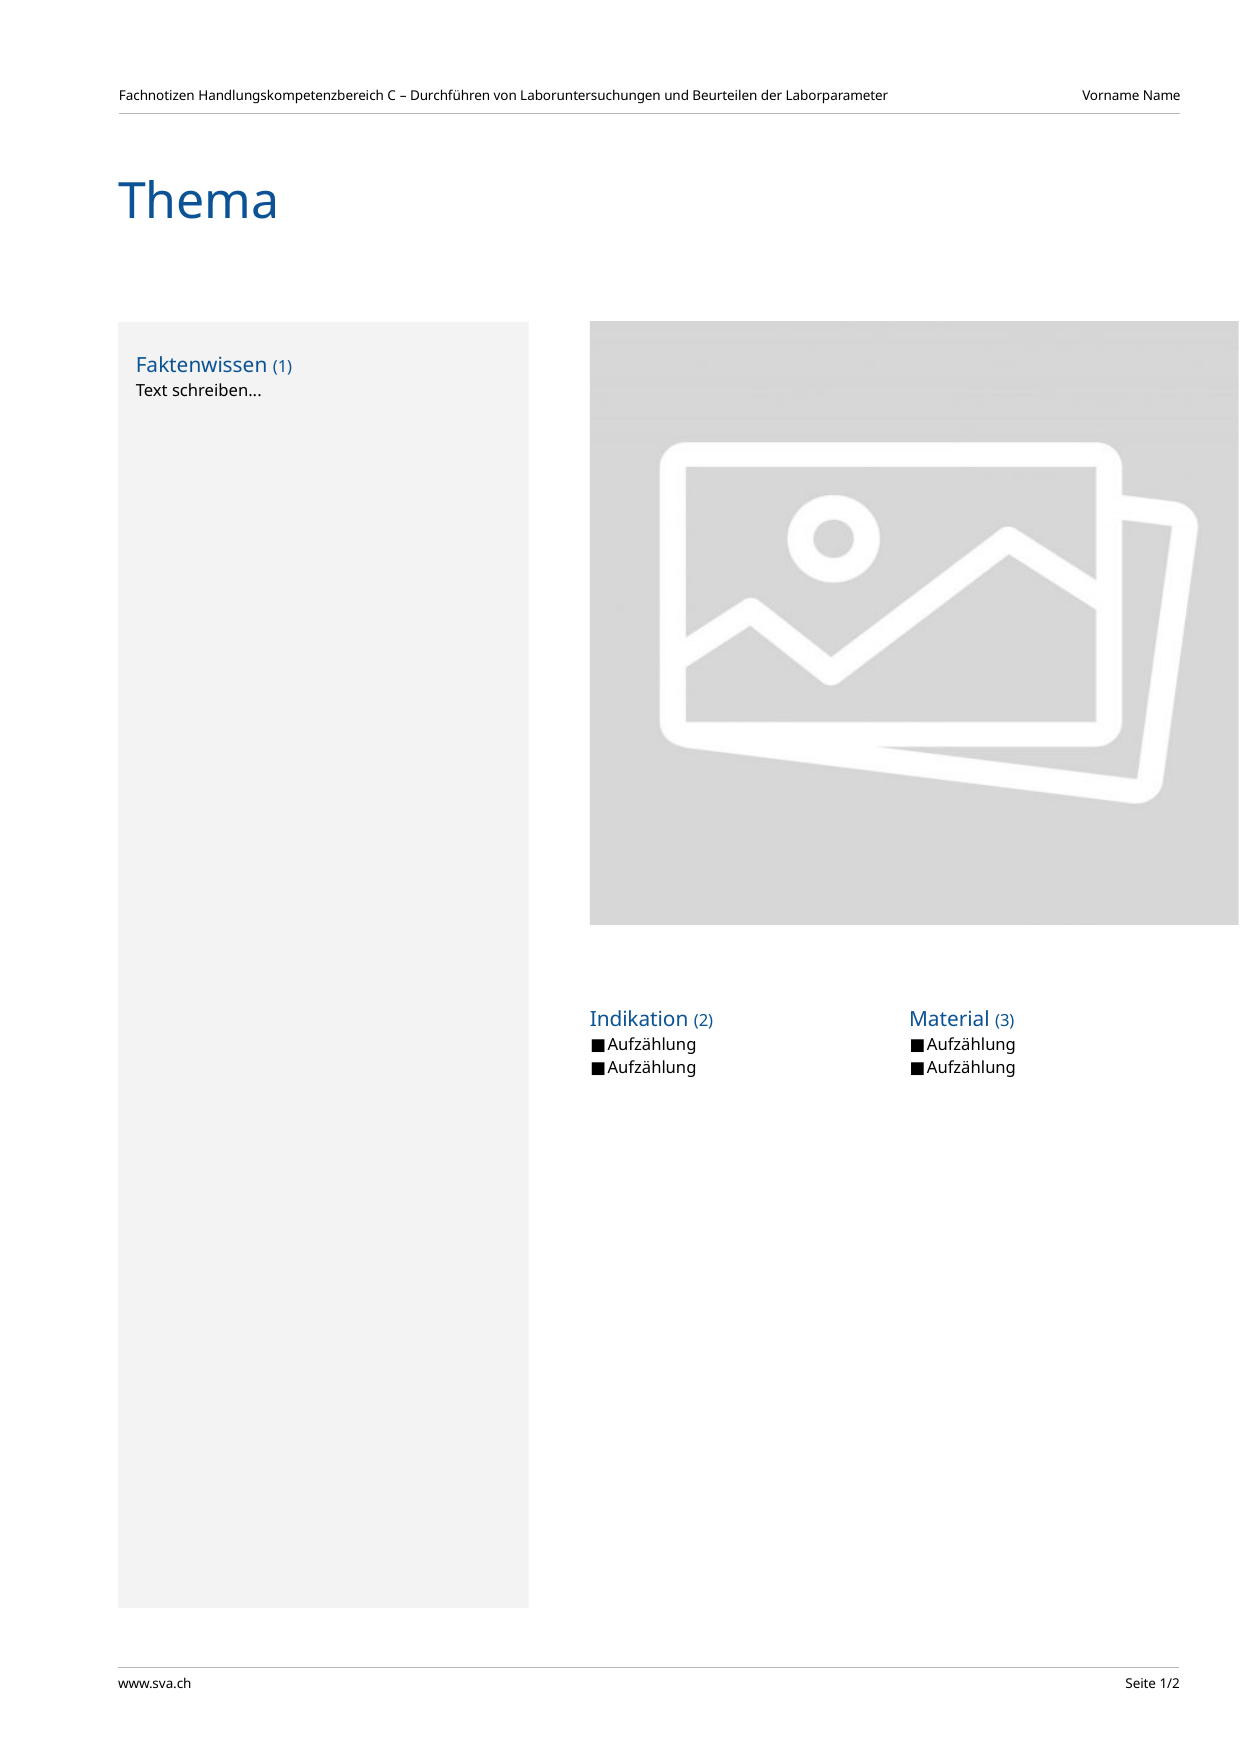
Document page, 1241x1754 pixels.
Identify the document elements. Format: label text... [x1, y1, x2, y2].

text_box Thema [118, 168, 1181, 280]
picture [589, 321, 1239, 925]
text_box Seite 1/2 [909, 1674, 1181, 1693]
text_box Faktenwissen (1) Text schreiben... [118, 321, 529, 1609]
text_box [589, 993, 1181, 1609]
text_box Vorname Name [929, 76, 1181, 114]
